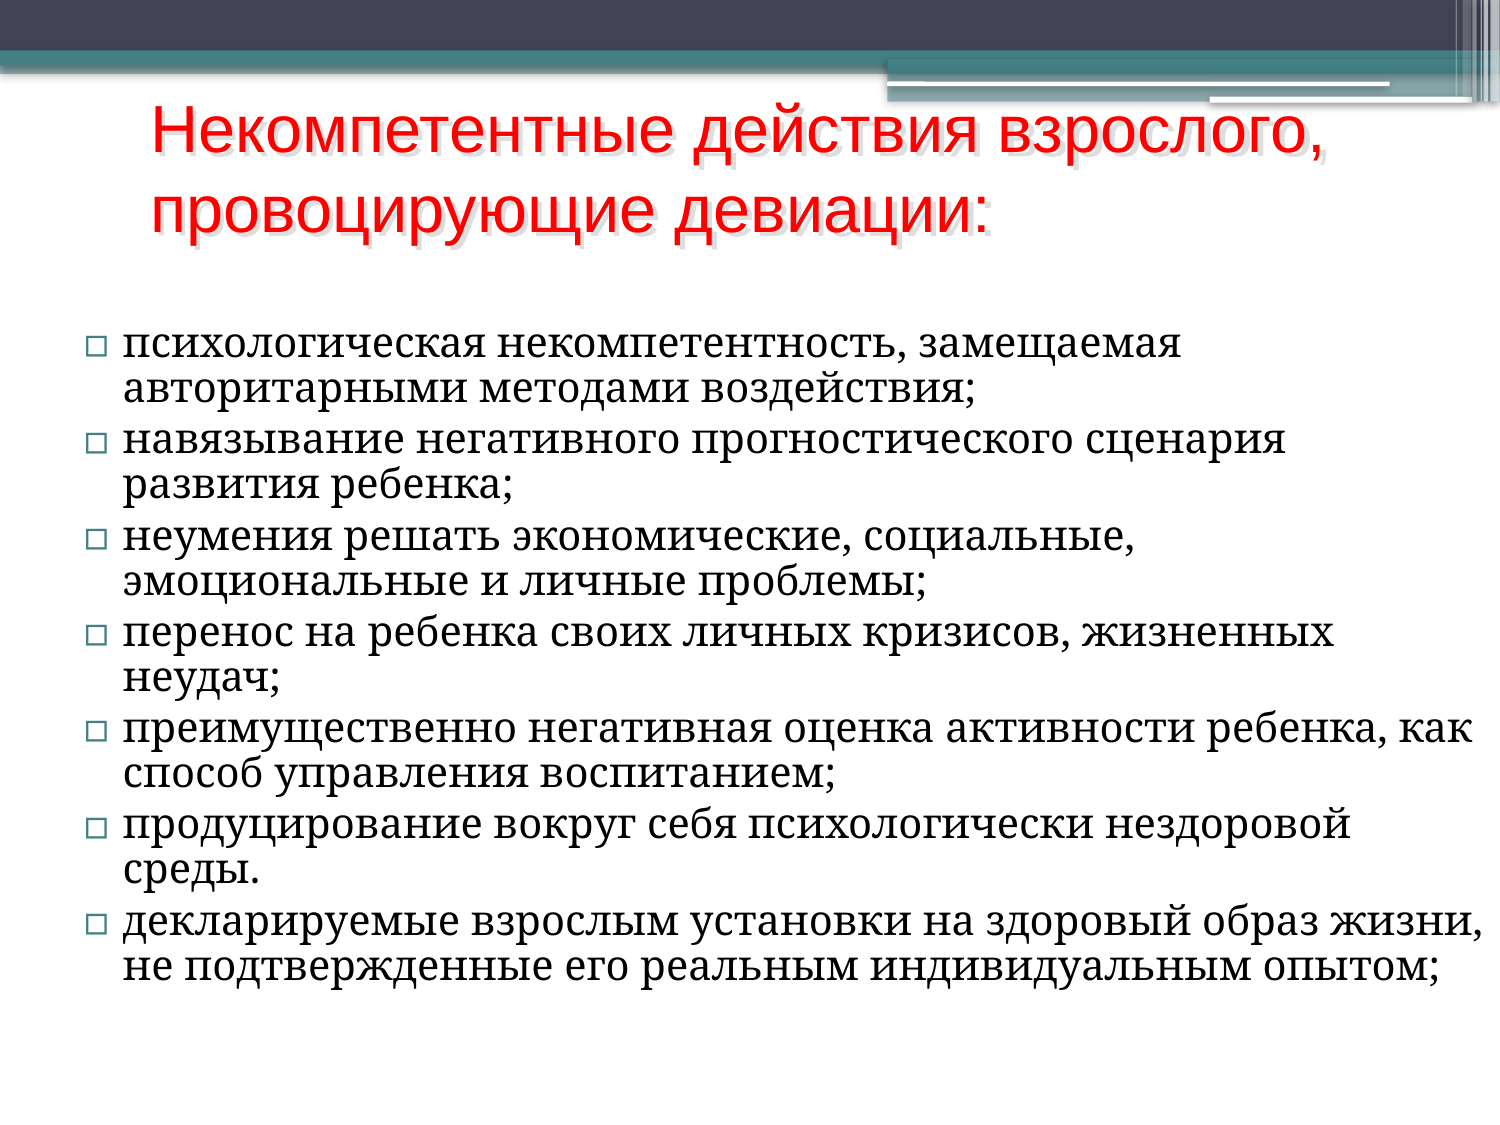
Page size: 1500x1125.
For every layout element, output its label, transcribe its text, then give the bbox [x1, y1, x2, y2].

list психологическая некомпетентность, замещаемая авторитарными методами воздействия; навязывание негативного прогностического сценария развития ребенка; неумения решать экономические, социальные, эмоциональные и личные проблемы; перенос на ребенка своих личных кризисов, жизненных неудач; преимущественно негативная оценка активности ребенка, как способ управления воспитанием; продуцирование вокруг себя психологически нездоровой среды. декларируемые взрослым установки на здоровый образ жизни, не подтвержденные его реальным индивидуальным опытом; [0, 314, 1500, 403]
list психологическая некомпетентность, замещаемая авторитарными методами воздействия; навязывание негативного прогностического сценария развития ребенка; неумения решать экономические, социальные, эмоциональные и личные проблемы; перенос на ребенка своих личных кризисов, жизненных неудач; преимущественно негативная оценка активности ребенка, как способ управления воспитанием; продуцирование вокруг себя психологически нездоровой среды. декларируемые взрослым установки на здоровый образ жизни, не подтвержденные его реальным индивидуальным опытом; [0, 404, 1500, 1024]
text_box Некомпетентные действия взрослого, провоцирующие девиации: [135, 78, 1371, 253]
